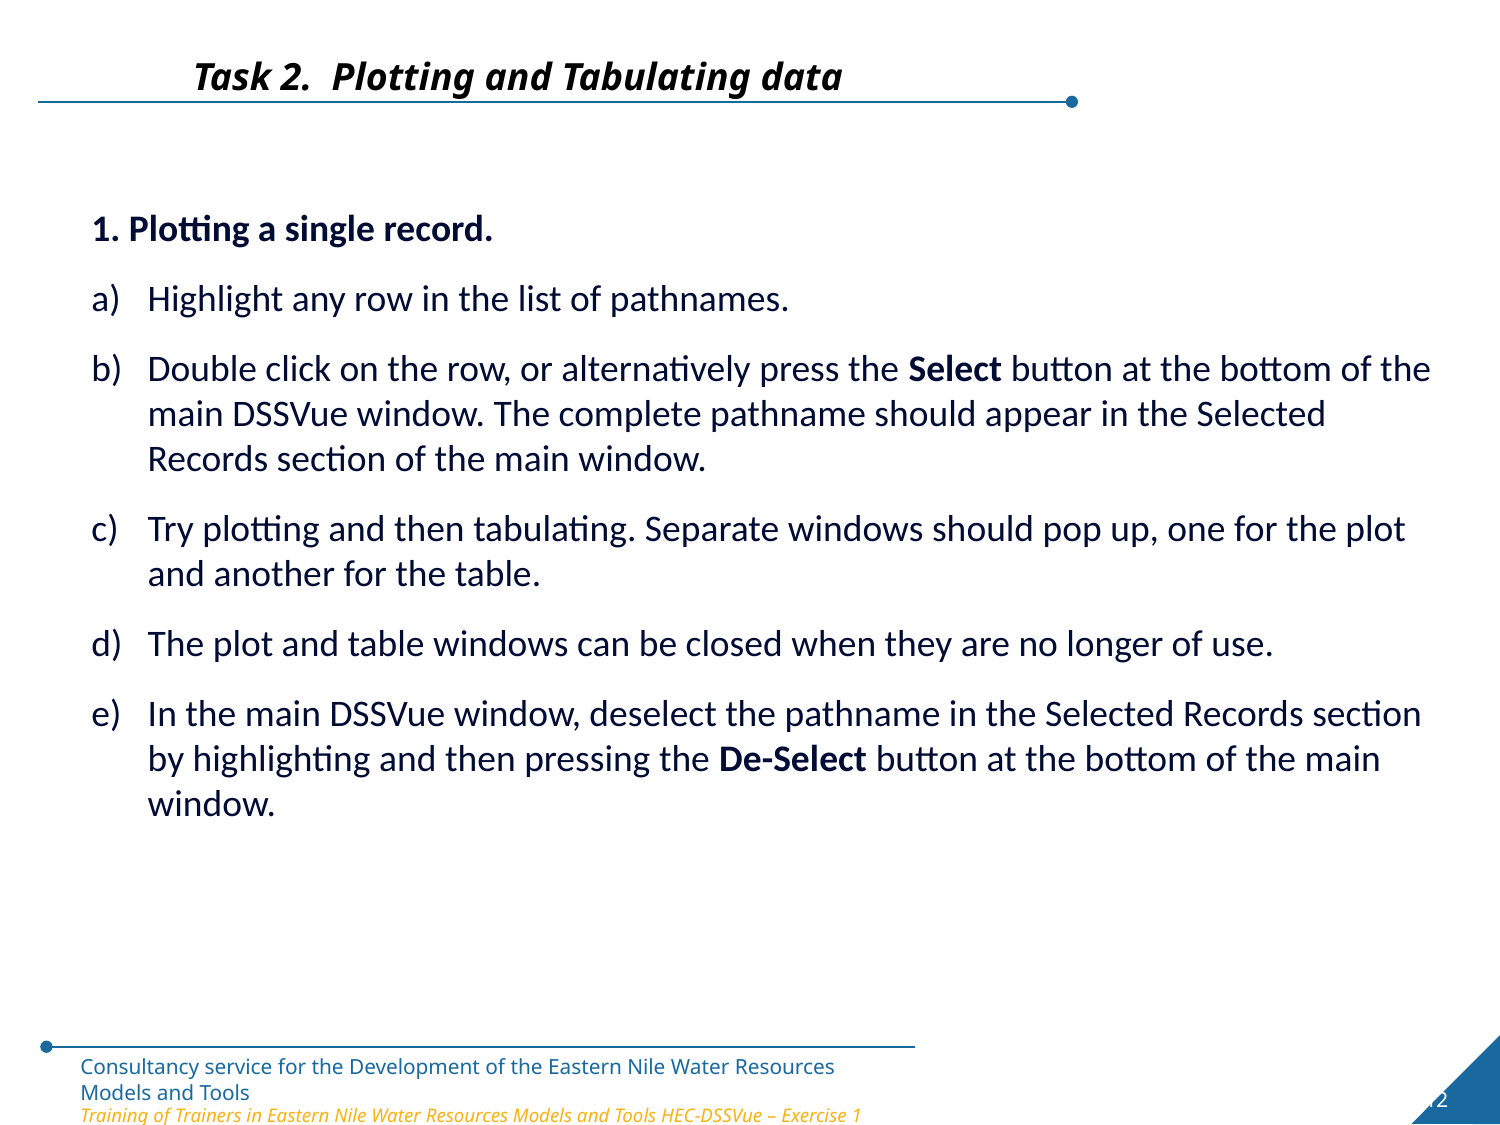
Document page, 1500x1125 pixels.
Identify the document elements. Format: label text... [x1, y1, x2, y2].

text_box Task 2. Plotting and Tabulating data [178, 22, 1468, 106]
list 1. Plotting a single record. Highlight any row in the list of pathnames. Double click on the row, or alternatively press the Select button at the bottom of the main DSSVue window. The complete pathname should appear in the Selected Records section of the main window. Try plotting and then tabulating. Separate windows should pop up, one for the plot and another for the table. The plot and table windows can be closed when they are no longer of use. In the main DSSVue window, deselect the pathname in the Selected Records section by highlighting and then pressing the De-Select button at the bottom of the main window. [76, 196, 1447, 941]
